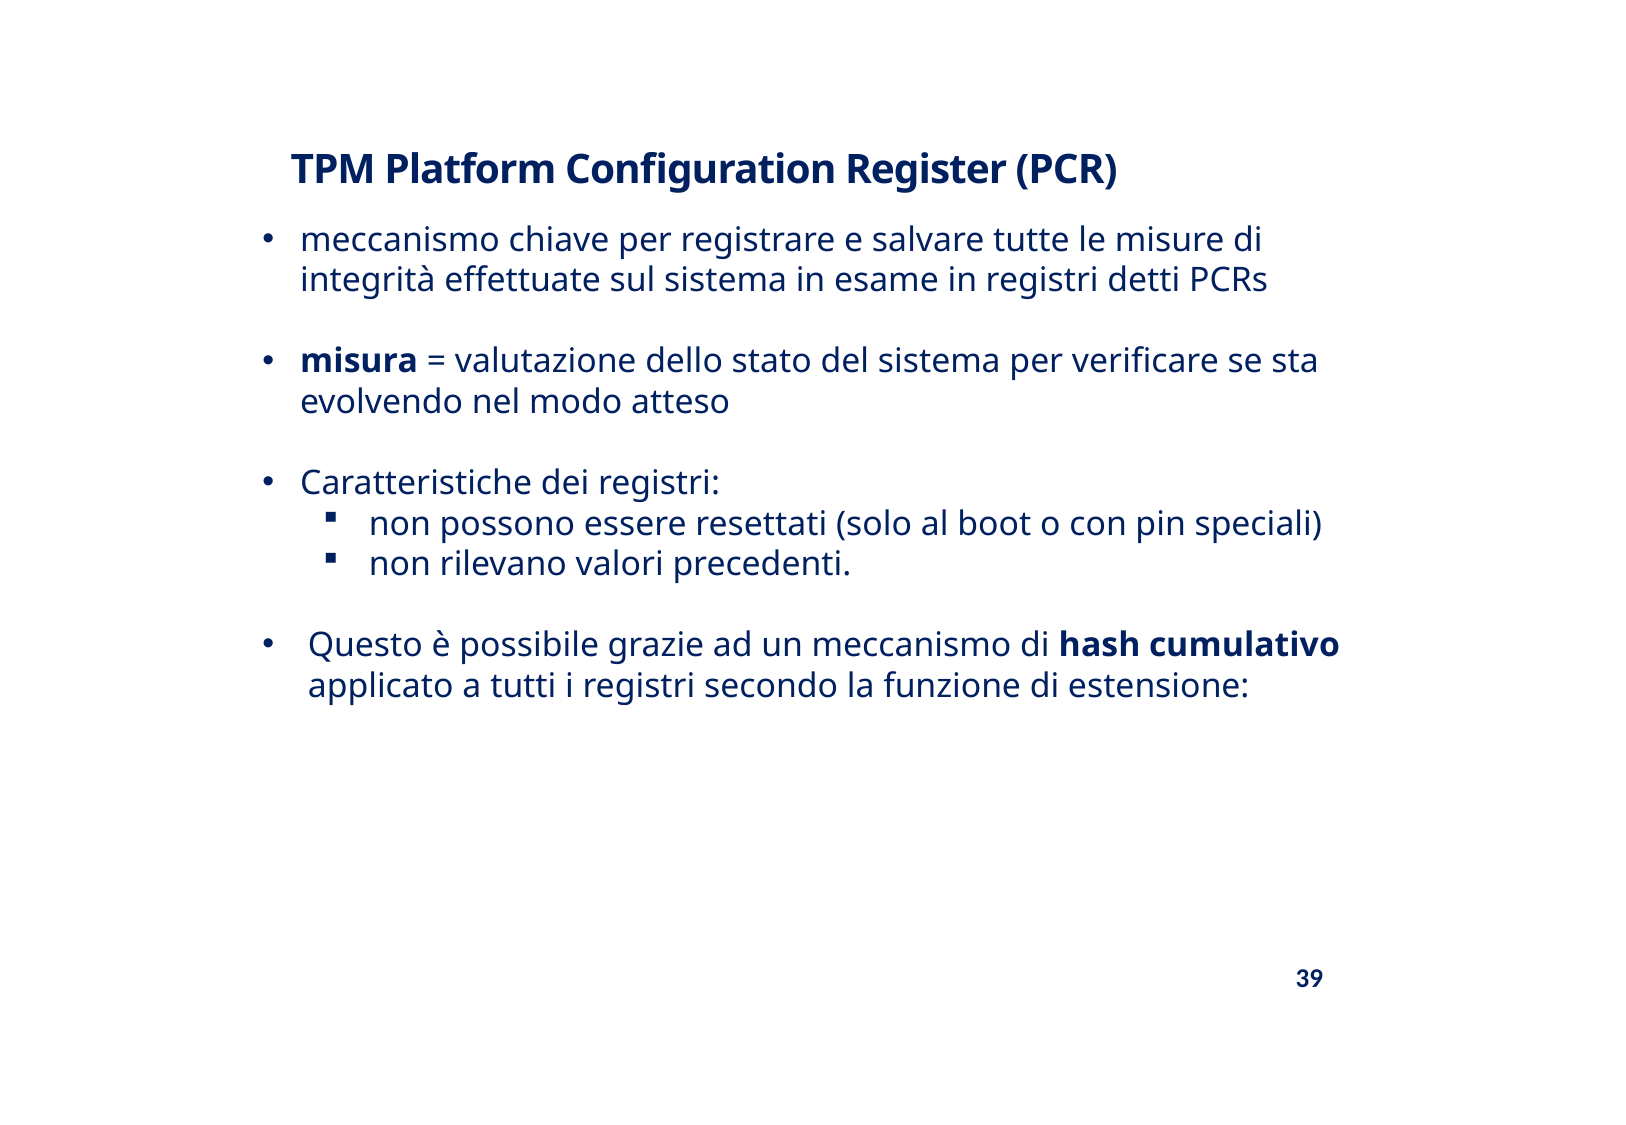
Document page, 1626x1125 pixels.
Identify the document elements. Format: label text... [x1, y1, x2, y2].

slide_number 39 [1063, 952, 1339, 1002]
text_box TPM Platform Configuration Register (PCR) [278, 79, 1352, 199]
